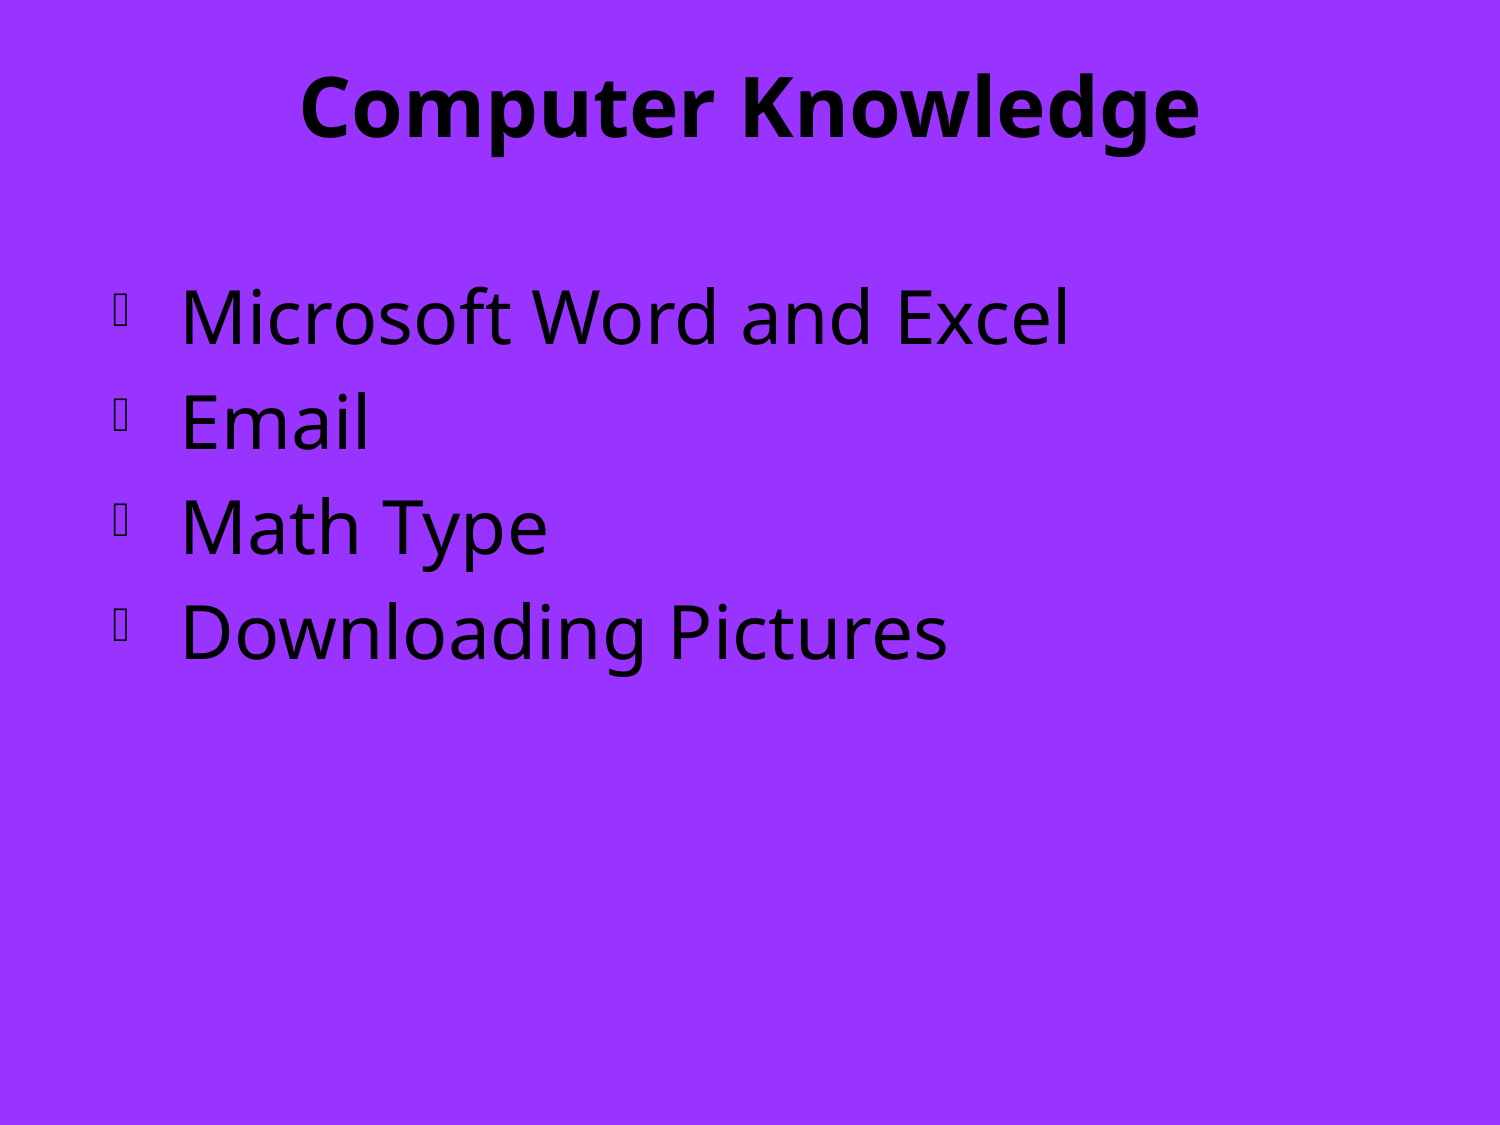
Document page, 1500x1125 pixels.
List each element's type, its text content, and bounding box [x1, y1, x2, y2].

title Computer Knowledge [75, 45, 1425, 233]
list Microsoft Word and Excel Email Math Type Downloading Pictures [75, 262, 1425, 1035]
